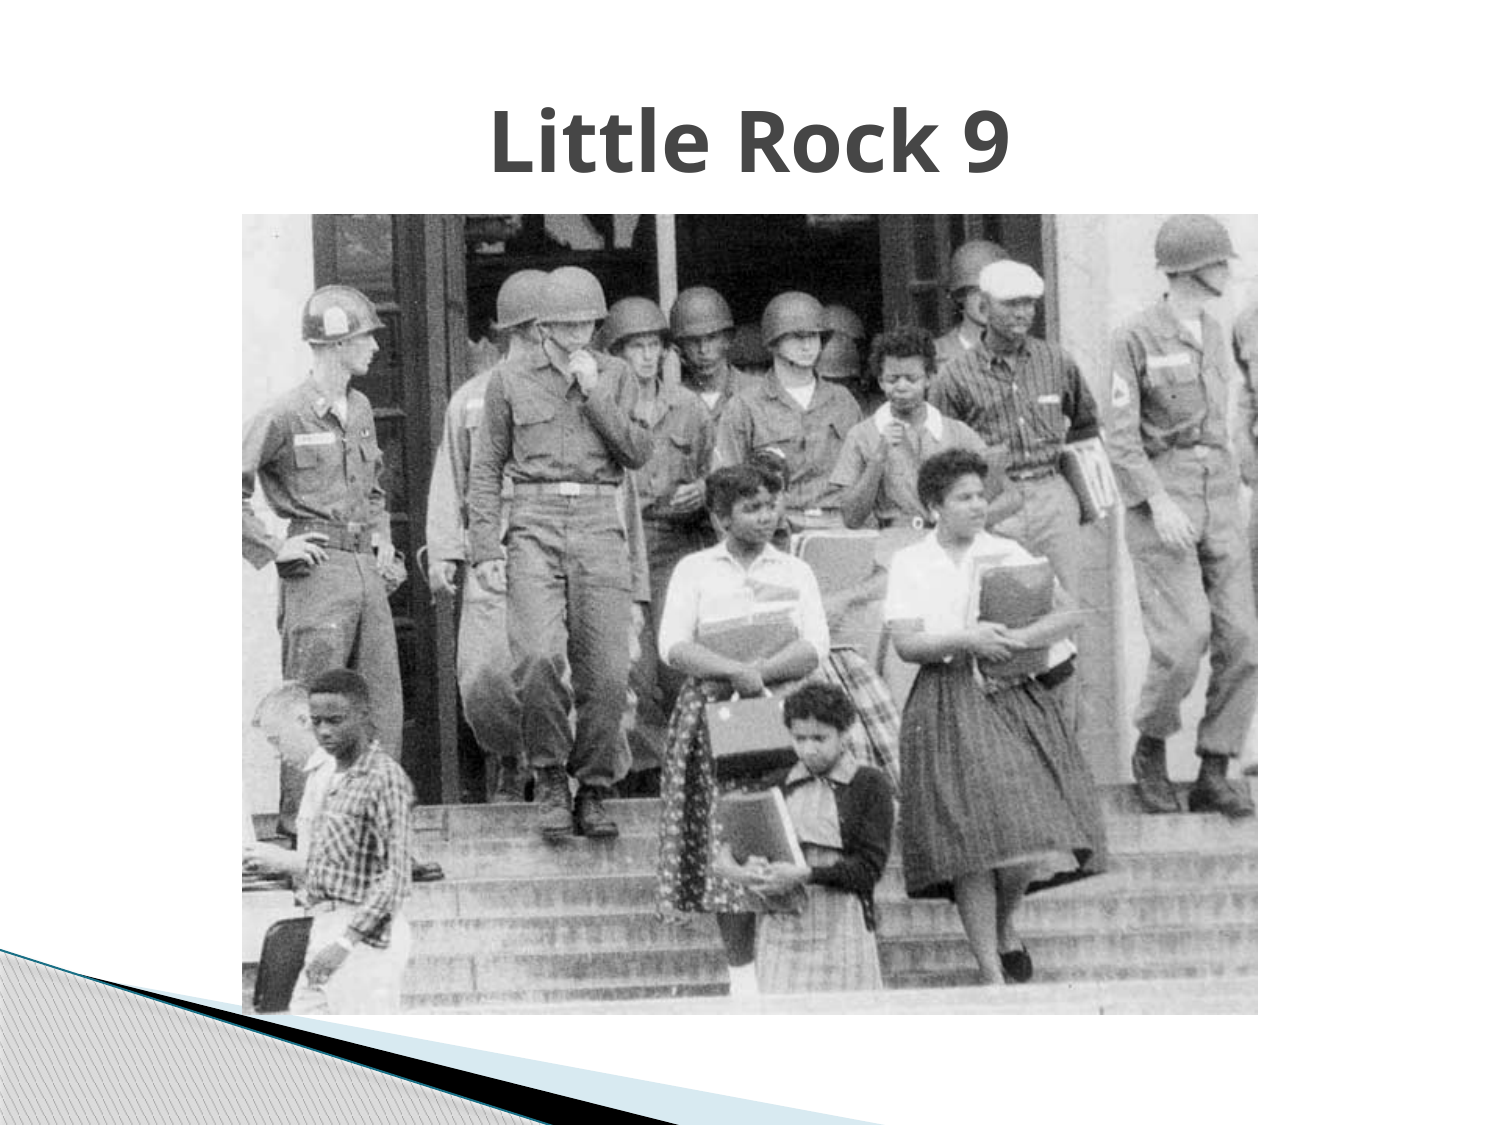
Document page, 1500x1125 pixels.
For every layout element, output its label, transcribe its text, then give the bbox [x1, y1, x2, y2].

title Little Rock 9 [75, 45, 1425, 233]
picture [241, 213, 1258, 1015]
